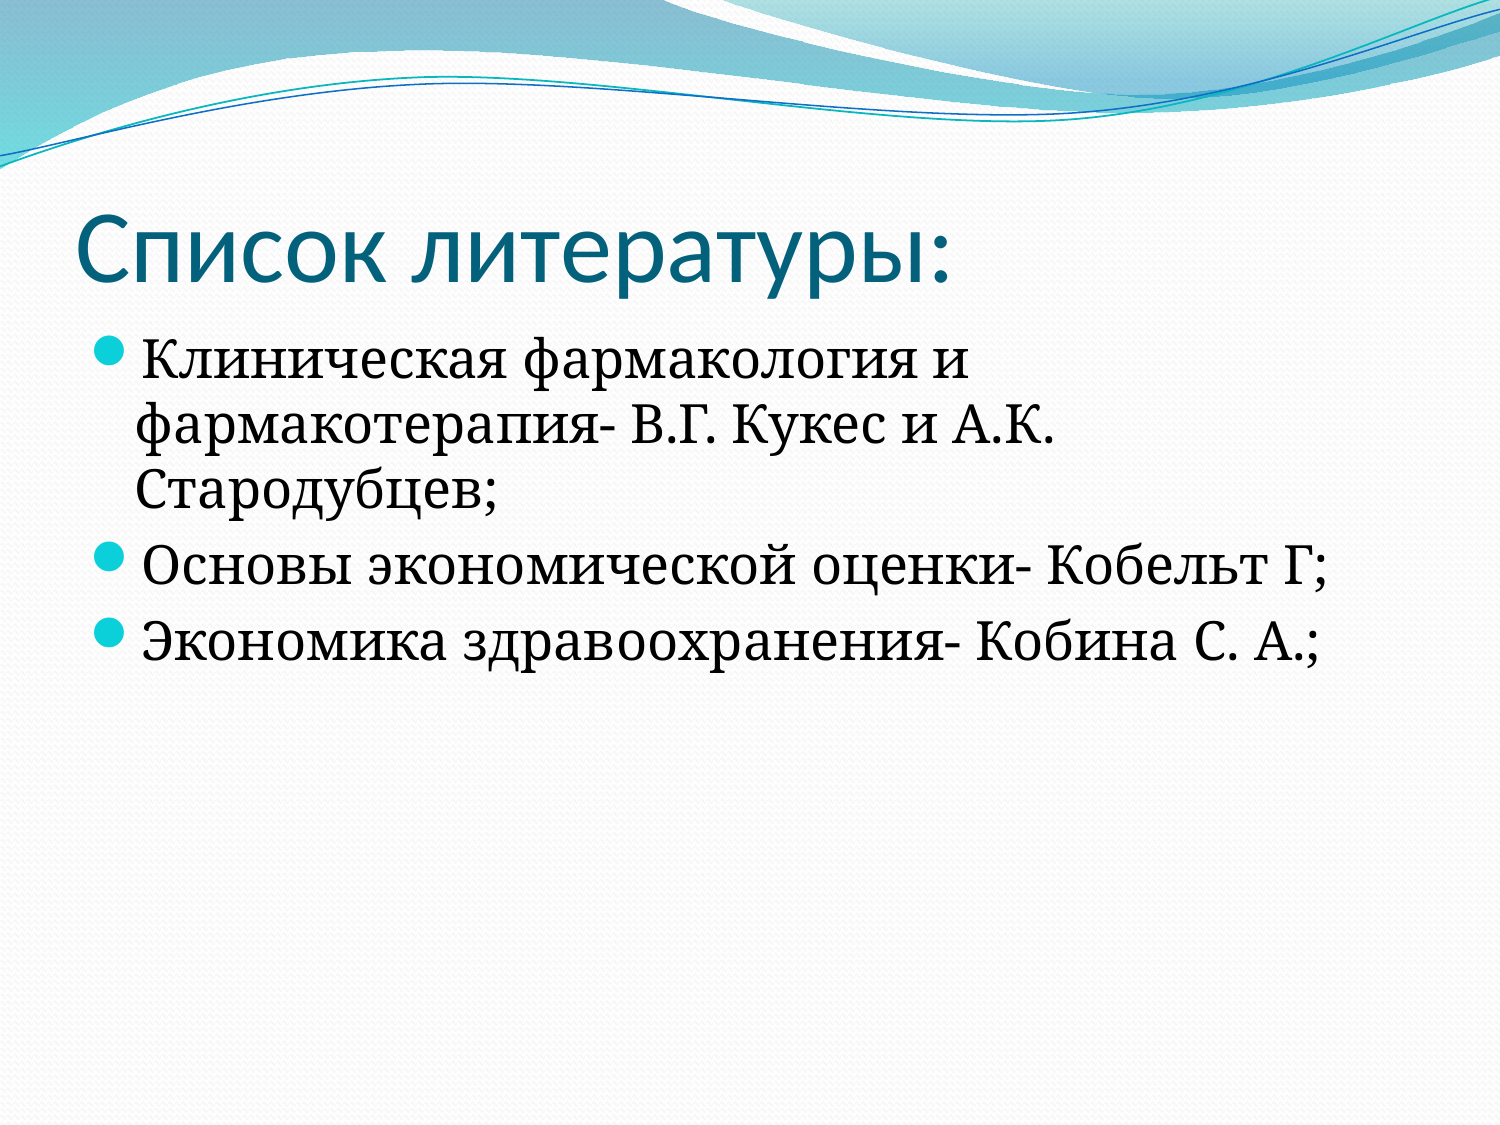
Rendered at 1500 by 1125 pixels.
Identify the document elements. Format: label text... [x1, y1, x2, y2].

list Клиническая фармакология и фармакотерапия- В.Г. Кукес и А.К. Стародубцев; Основы экономической оценки- Кобельт Г; Экономика здравоохранения- Кобина С. А.; [75, 317, 1425, 1038]
title Список литературы: [75, 115, 1425, 303]
